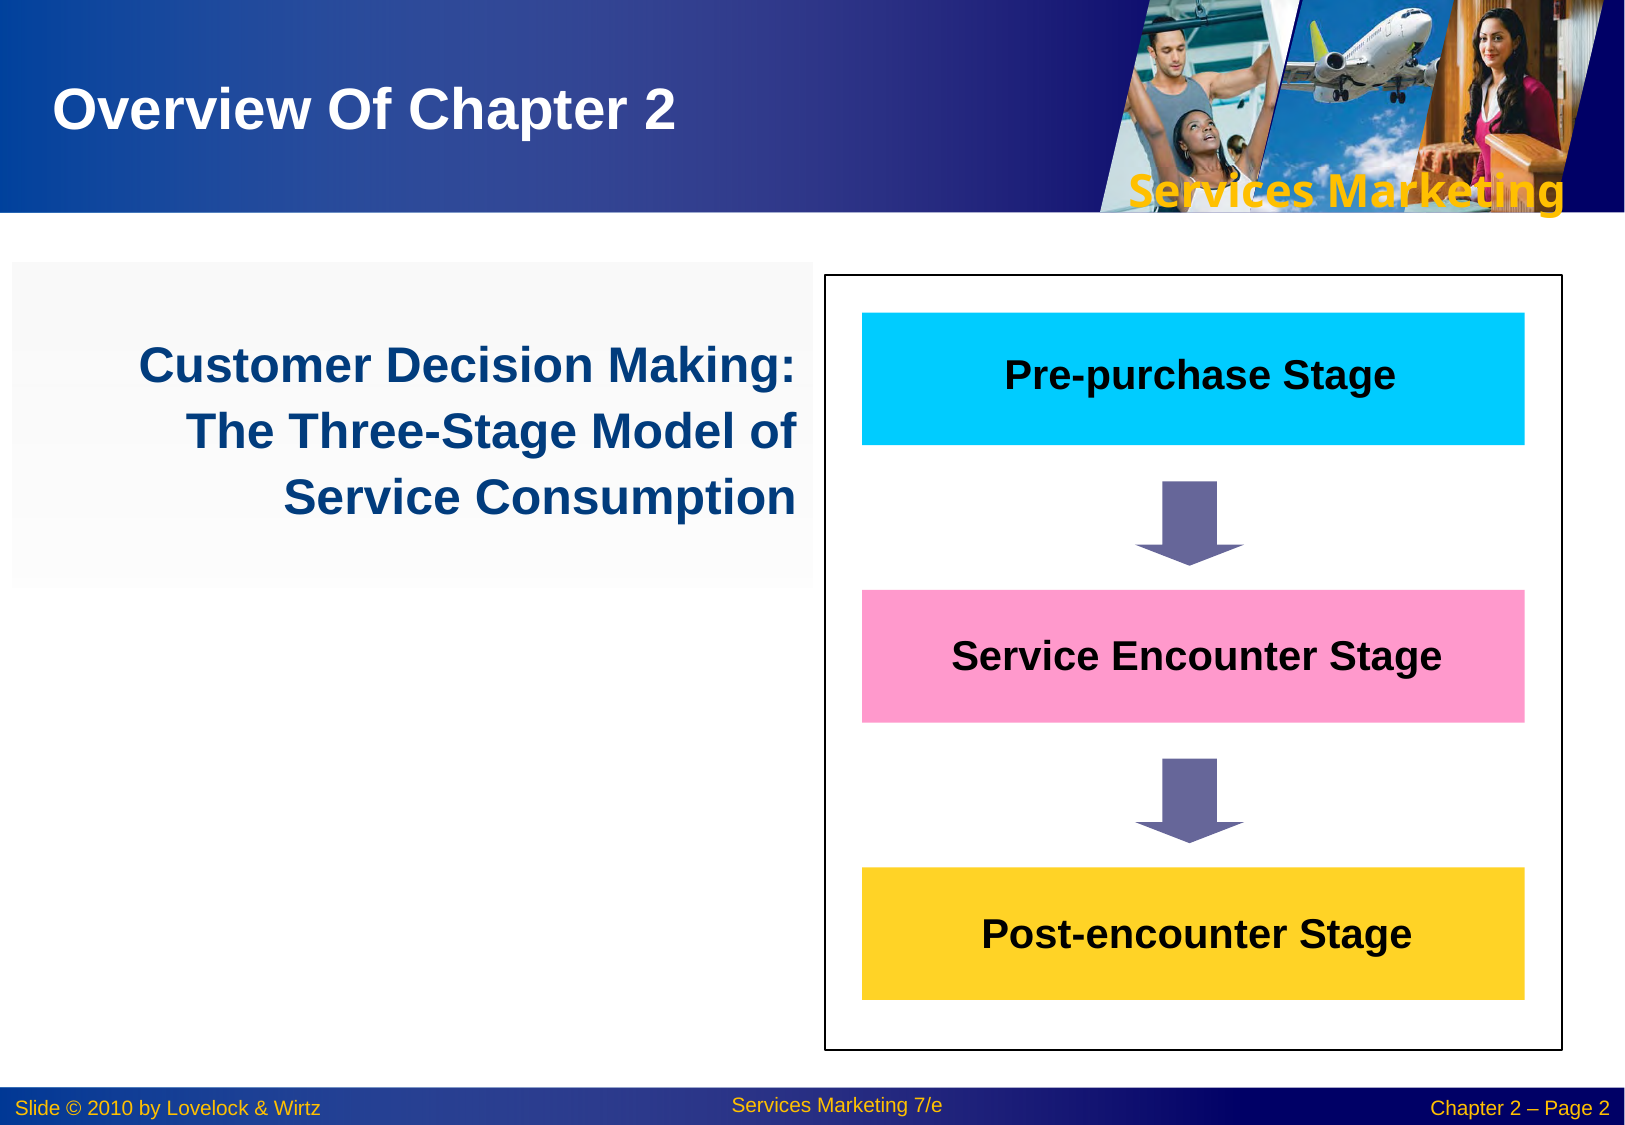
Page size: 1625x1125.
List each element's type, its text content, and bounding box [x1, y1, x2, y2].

text_box [824, 275, 1563, 1050]
picture [1162, 186, 1172, 192]
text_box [861, 312, 1525, 1001]
picture [1100, 0, 1604, 213]
picture [1546, 187, 1556, 202]
text_box Customer Decision Making: The Three-Stage Model of Service Consumption [12, 262, 813, 588]
title Overview Of Chapter 2 [36, 37, 1088, 176]
